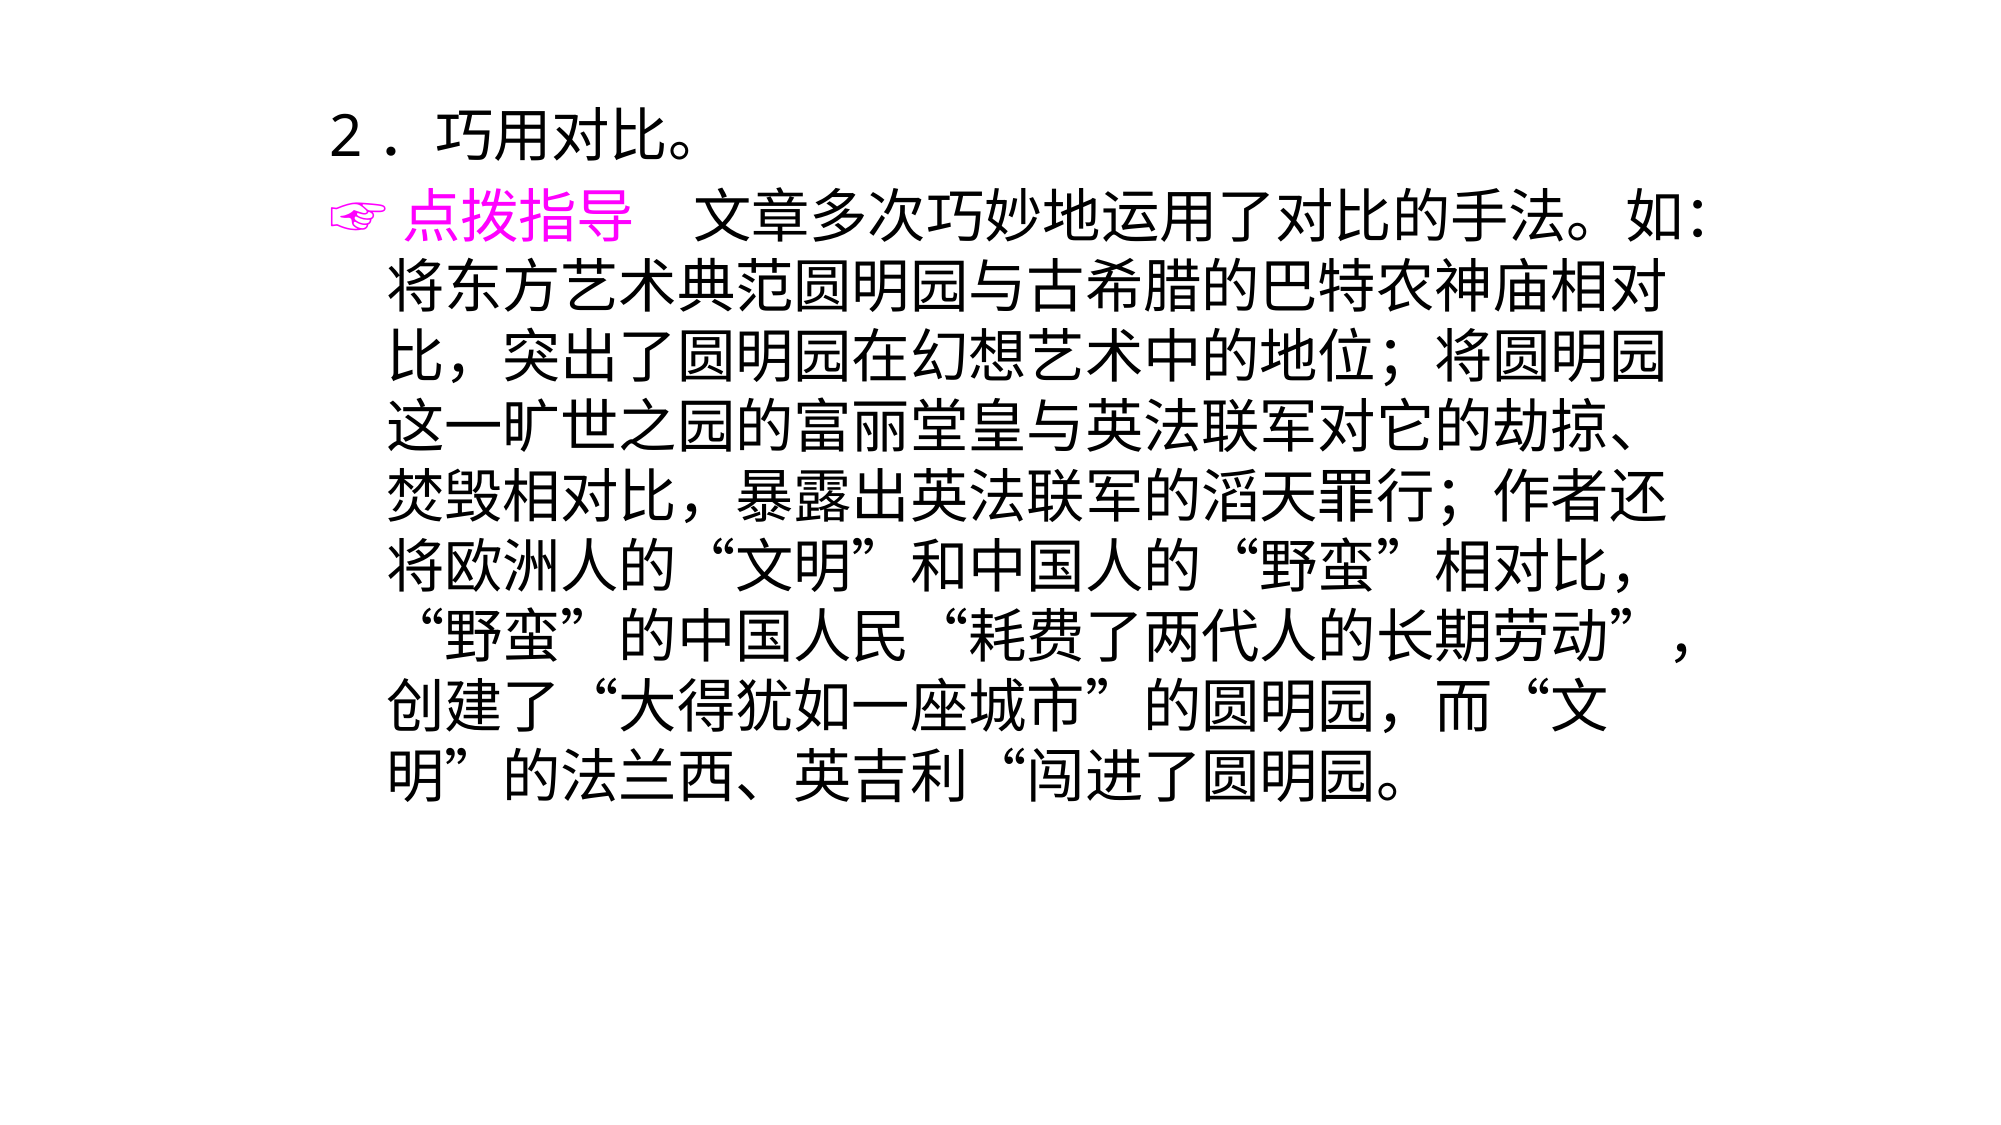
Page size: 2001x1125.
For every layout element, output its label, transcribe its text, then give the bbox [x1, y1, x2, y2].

list 2．巧用对比。 ☞点拨指导 文章多次巧妙地运用了对比的手法。如：将东方艺术典范圆明园与古希腊的巴特农神庙相对比，突出了圆明园在幻想艺术中的地位；将圆明园这一旷世之园的富丽堂皇与英法联军对它的劫掠、焚毁相对比，暴露出英法联军的滔天罪行；作者还将欧洲人的“文明”和中国人的“野蛮”相对比，“野蛮”的中国人民“耗费了两代人的长期劳动”，创建了“大得犹如一座城市”的圆明园，而“文明”的法兰西、英吉利“闯进了圆明园。 [314, 90, 1706, 817]
